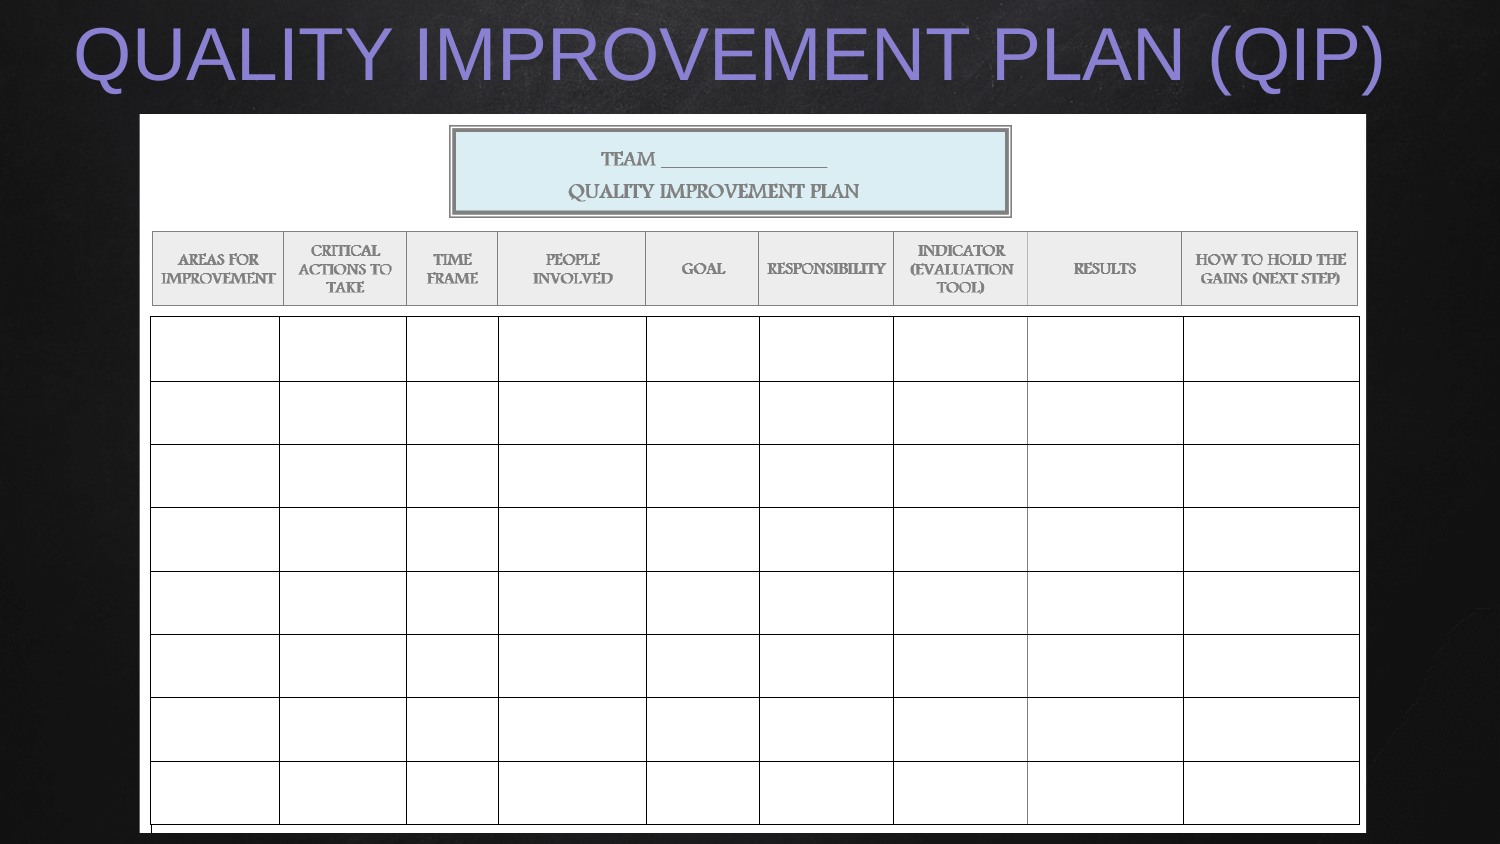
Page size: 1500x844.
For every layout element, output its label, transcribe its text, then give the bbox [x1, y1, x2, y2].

picture [0, 0, 1500, 844]
text_box QUALITY IMPROVEMENT PLAN (QIP) [62, 0, 1400, 102]
